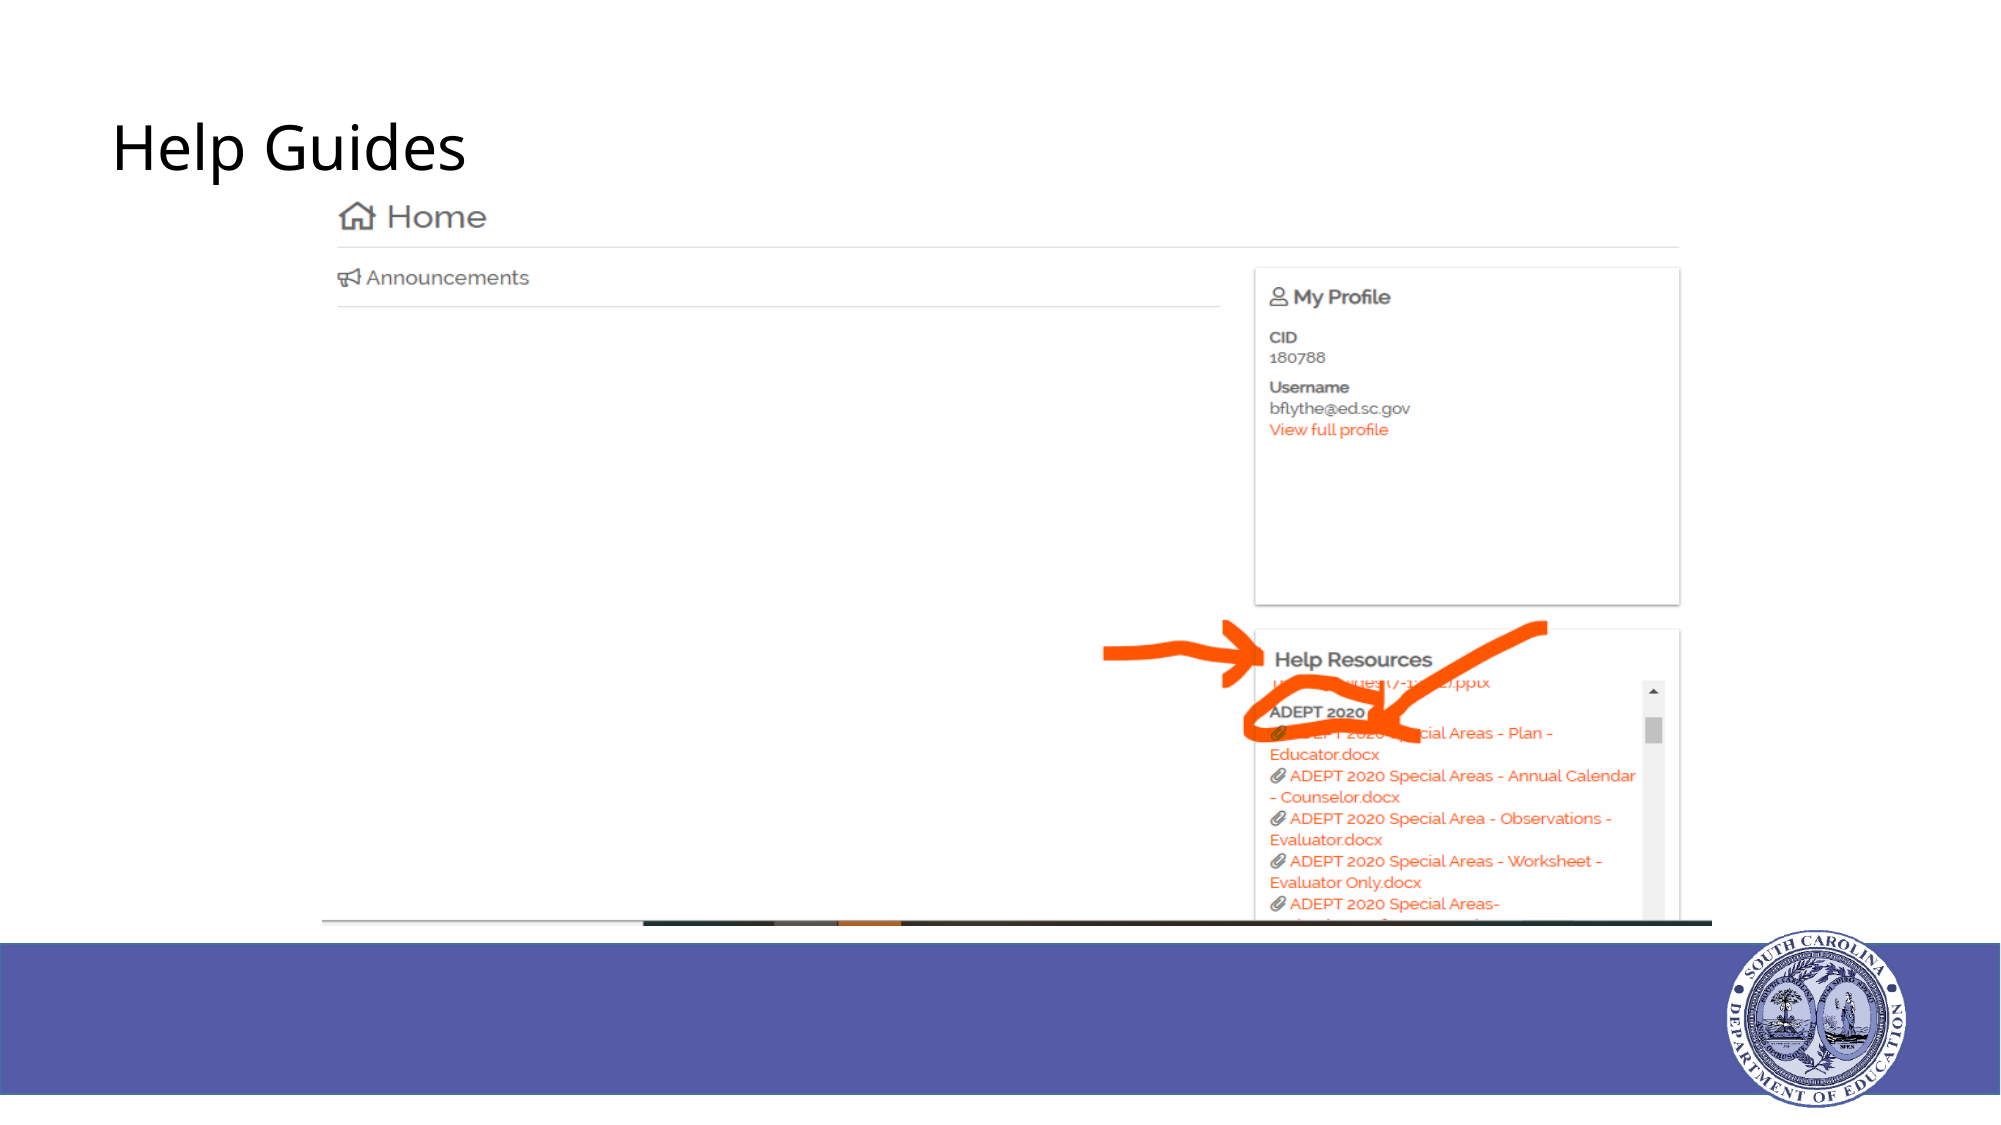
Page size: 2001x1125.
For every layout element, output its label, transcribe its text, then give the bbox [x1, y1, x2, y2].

title Help Guides [96, 59, 1897, 240]
picture [1723, 928, 1907, 1109]
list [322, 184, 1712, 926]
